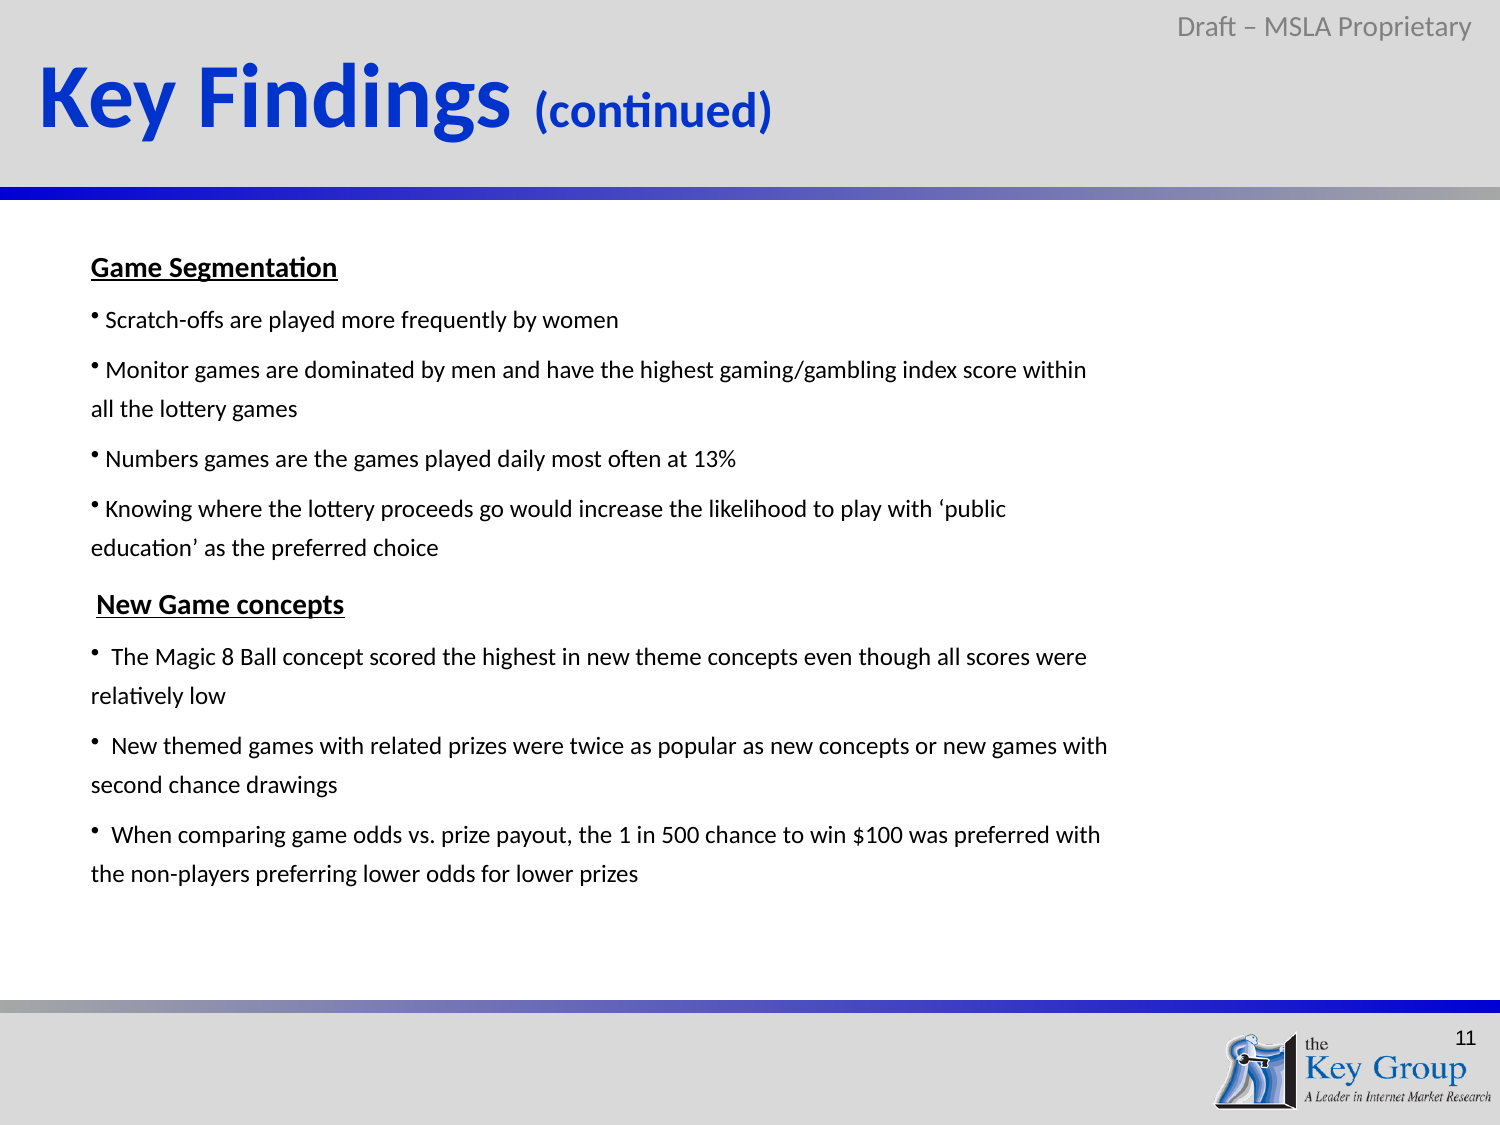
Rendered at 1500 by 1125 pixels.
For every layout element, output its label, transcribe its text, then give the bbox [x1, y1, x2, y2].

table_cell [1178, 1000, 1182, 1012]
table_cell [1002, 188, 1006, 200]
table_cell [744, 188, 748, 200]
text_box Game Segmentation Scratch-offs are played more frequently by women Monitor games are dominated by men and have the highest gaming/gambling index score within all the lottery games Numbers games are the games played daily most often at 13% Knowing where the lottery proceeds go would increase the likelihood to play with ‘public education’ as the preferred choice New Game concepts The Magic 8 Ball concept scored the highest in new theme concepts even though all scores were relatively low New themed games with related prizes were twice as popular as new concepts or new games with second chance drawings When comparing game odds vs. prize payout, the 1 in 500 chance to win $100 was preferred with the non-players preferring lower odds for lower prizes [76, 230, 1125, 896]
table_cell 47% [920, 188, 925, 200]
picture [1212, 1017, 1500, 1111]
text_box Draft – MSLA Proprietary [1162, 0, 1500, 50]
list Key Findings (continued) [24, 27, 1025, 141]
